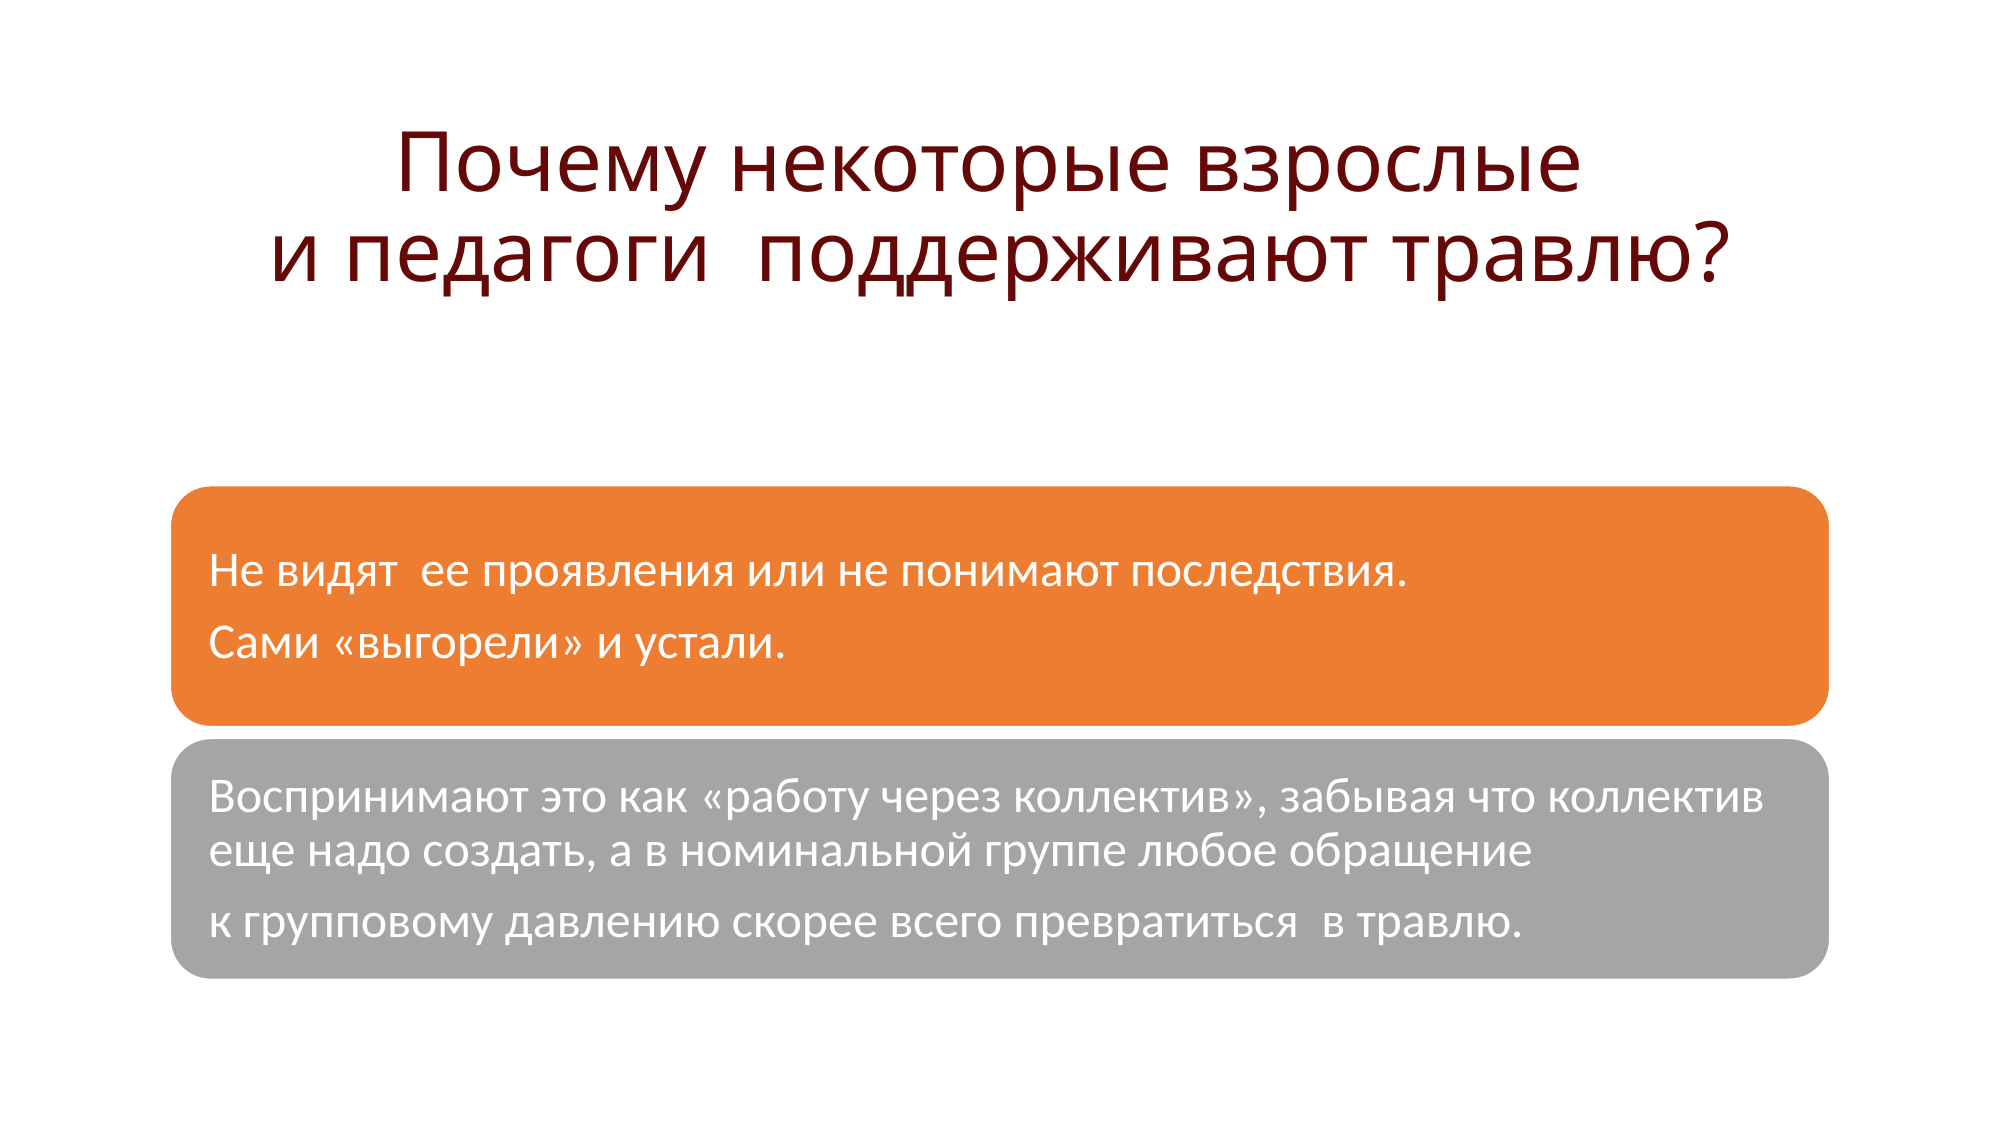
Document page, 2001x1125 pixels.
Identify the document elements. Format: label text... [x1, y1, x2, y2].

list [169, 475, 1830, 990]
title Почему некоторые взрослые и педагоги поддерживают травлю? [193, 100, 1807, 318]
